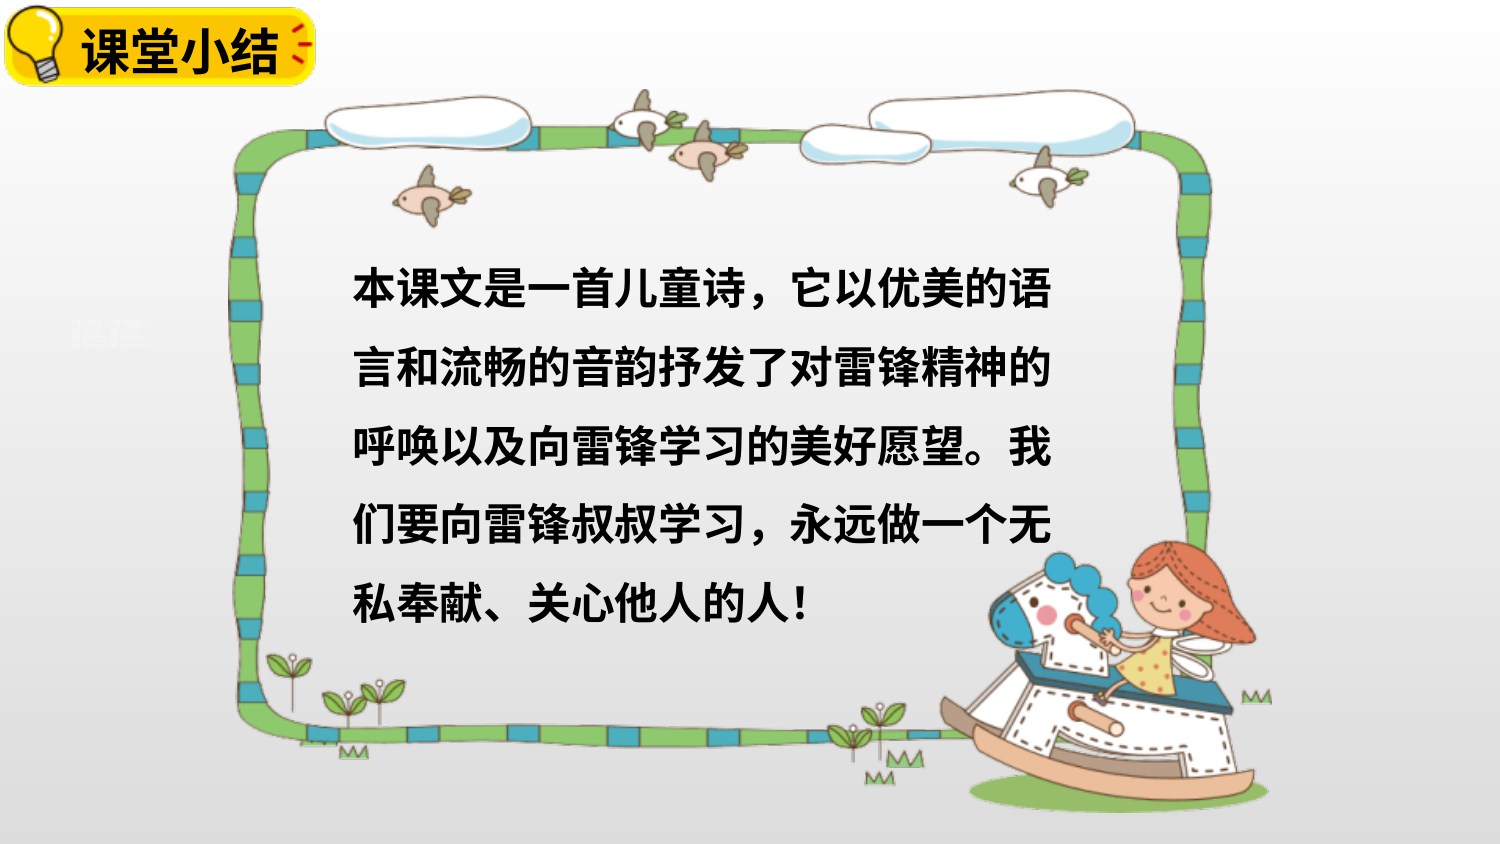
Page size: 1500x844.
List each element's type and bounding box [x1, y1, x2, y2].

picture [228, 89, 1272, 813]
text_box [3, 0, 319, 93]
